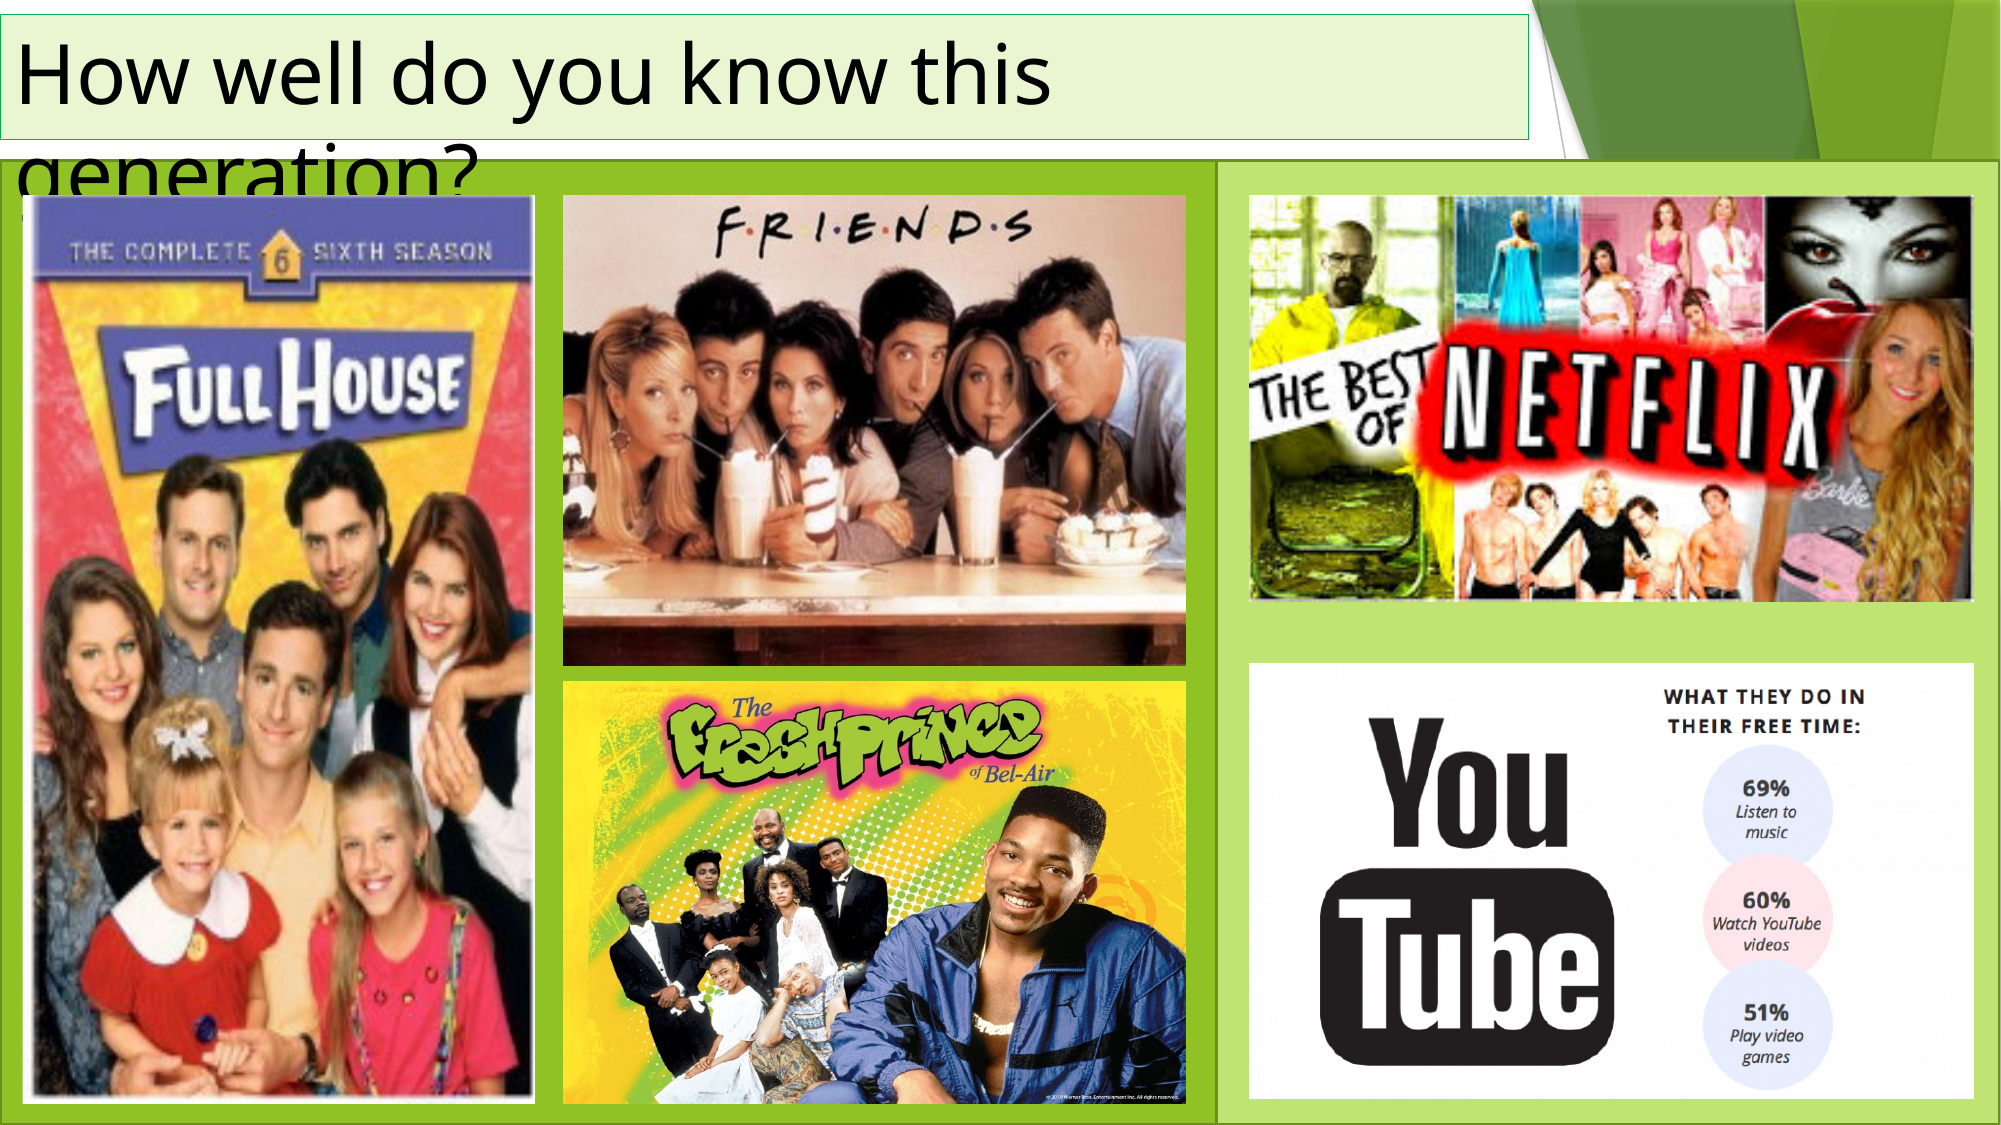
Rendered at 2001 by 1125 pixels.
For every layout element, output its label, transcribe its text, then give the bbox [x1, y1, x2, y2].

picture [22, 194, 536, 1105]
picture [563, 681, 1187, 1105]
picture [1248, 663, 1974, 1099]
picture [563, 194, 1187, 667]
picture [1248, 194, 1974, 603]
text_box [1218, 159, 2000, 1125]
text_box How well do you know this generation? [0, 14, 1529, 140]
text_box [0, 159, 1218, 1125]
